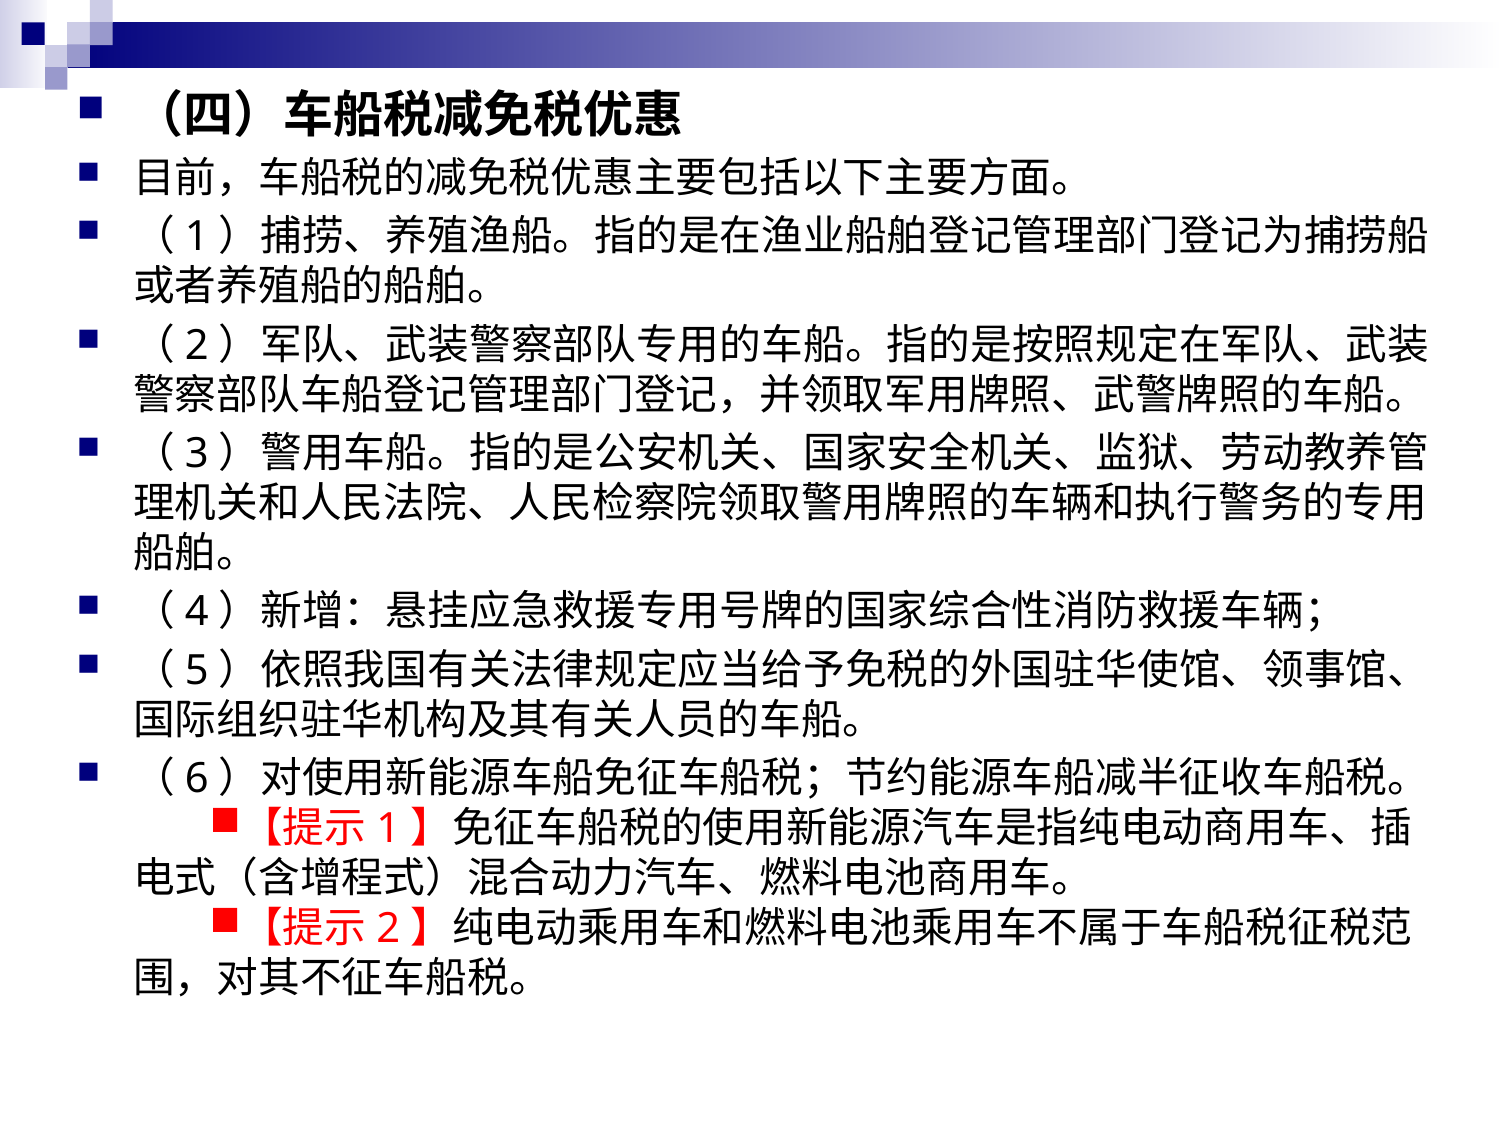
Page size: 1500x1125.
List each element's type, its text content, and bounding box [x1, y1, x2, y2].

list （四）车船税减免税优惠 目前，车船税的减免税优惠主要包括以下主要方面。 （1）捕捞、养殖渔船。指的是在渔业船舶登记管理部门登记为捕捞船或者养殖船的船舶。 （2）军队、武装警察部队专用的车船。指的是按照规定在军队、武装警察部队车船登记管理部门登记，并领取军用牌照、武警牌照的车船。 （3）警用车船。指的是公安机关、国家安全机关、监狱、劳动教养管理机关和人民法院、人民检察院领取警用牌照的车辆和执行警务的专用船舶。 （4）新增：悬挂应急救援专用号牌的国家综合性消防救援车辆； （5）依照我国有关法律规定应当给予免税的外国驻华使馆、领事馆、国际组织驻华机构及其有关人员的车船。 （6）对使用新能源车船免征车船税；节约能源车船减半征收车船税。 【提示1】免征车船税的使用新能源汽车是指纯电动商用车、插电式（含增程式）混合动力汽车、燃料电池商用车。 【提示2】纯电动乘用车和燃料电池乘用车不属于车船税征税范围，对其不征车船税。 [61, 74, 1466, 1110]
